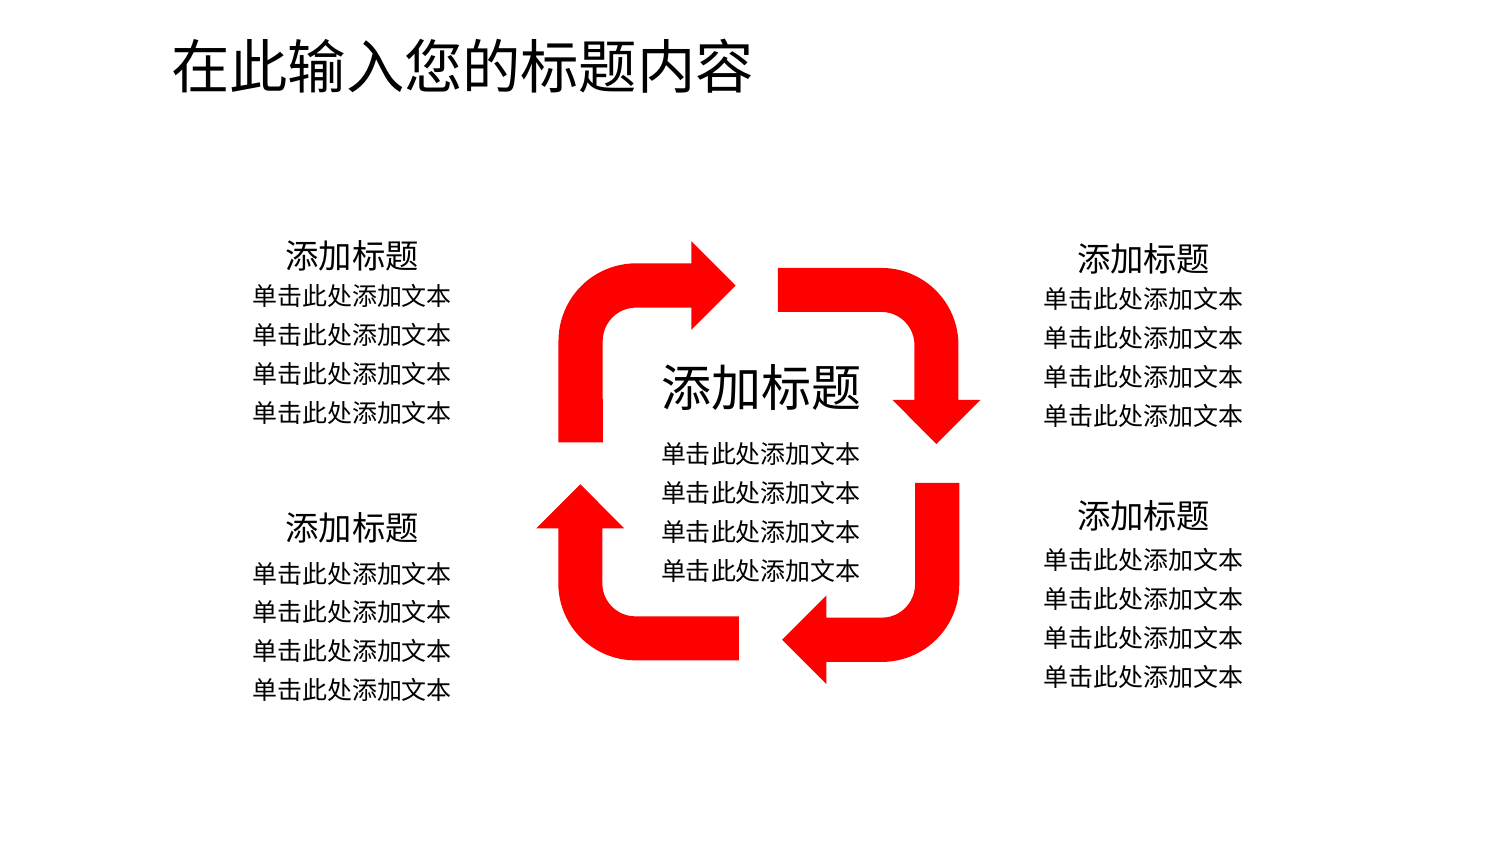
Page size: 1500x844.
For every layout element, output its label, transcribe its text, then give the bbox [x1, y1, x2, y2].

text_box [534, 482, 741, 663]
text_box [775, 265, 983, 447]
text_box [613, 348, 909, 596]
text_box [556, 239, 738, 445]
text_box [204, 499, 501, 715]
text_box [779, 480, 962, 687]
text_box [204, 228, 501, 437]
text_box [995, 229, 1292, 441]
text_box 在此输入您的标题内容 [156, 22, 793, 108]
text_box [995, 487, 1292, 702]
